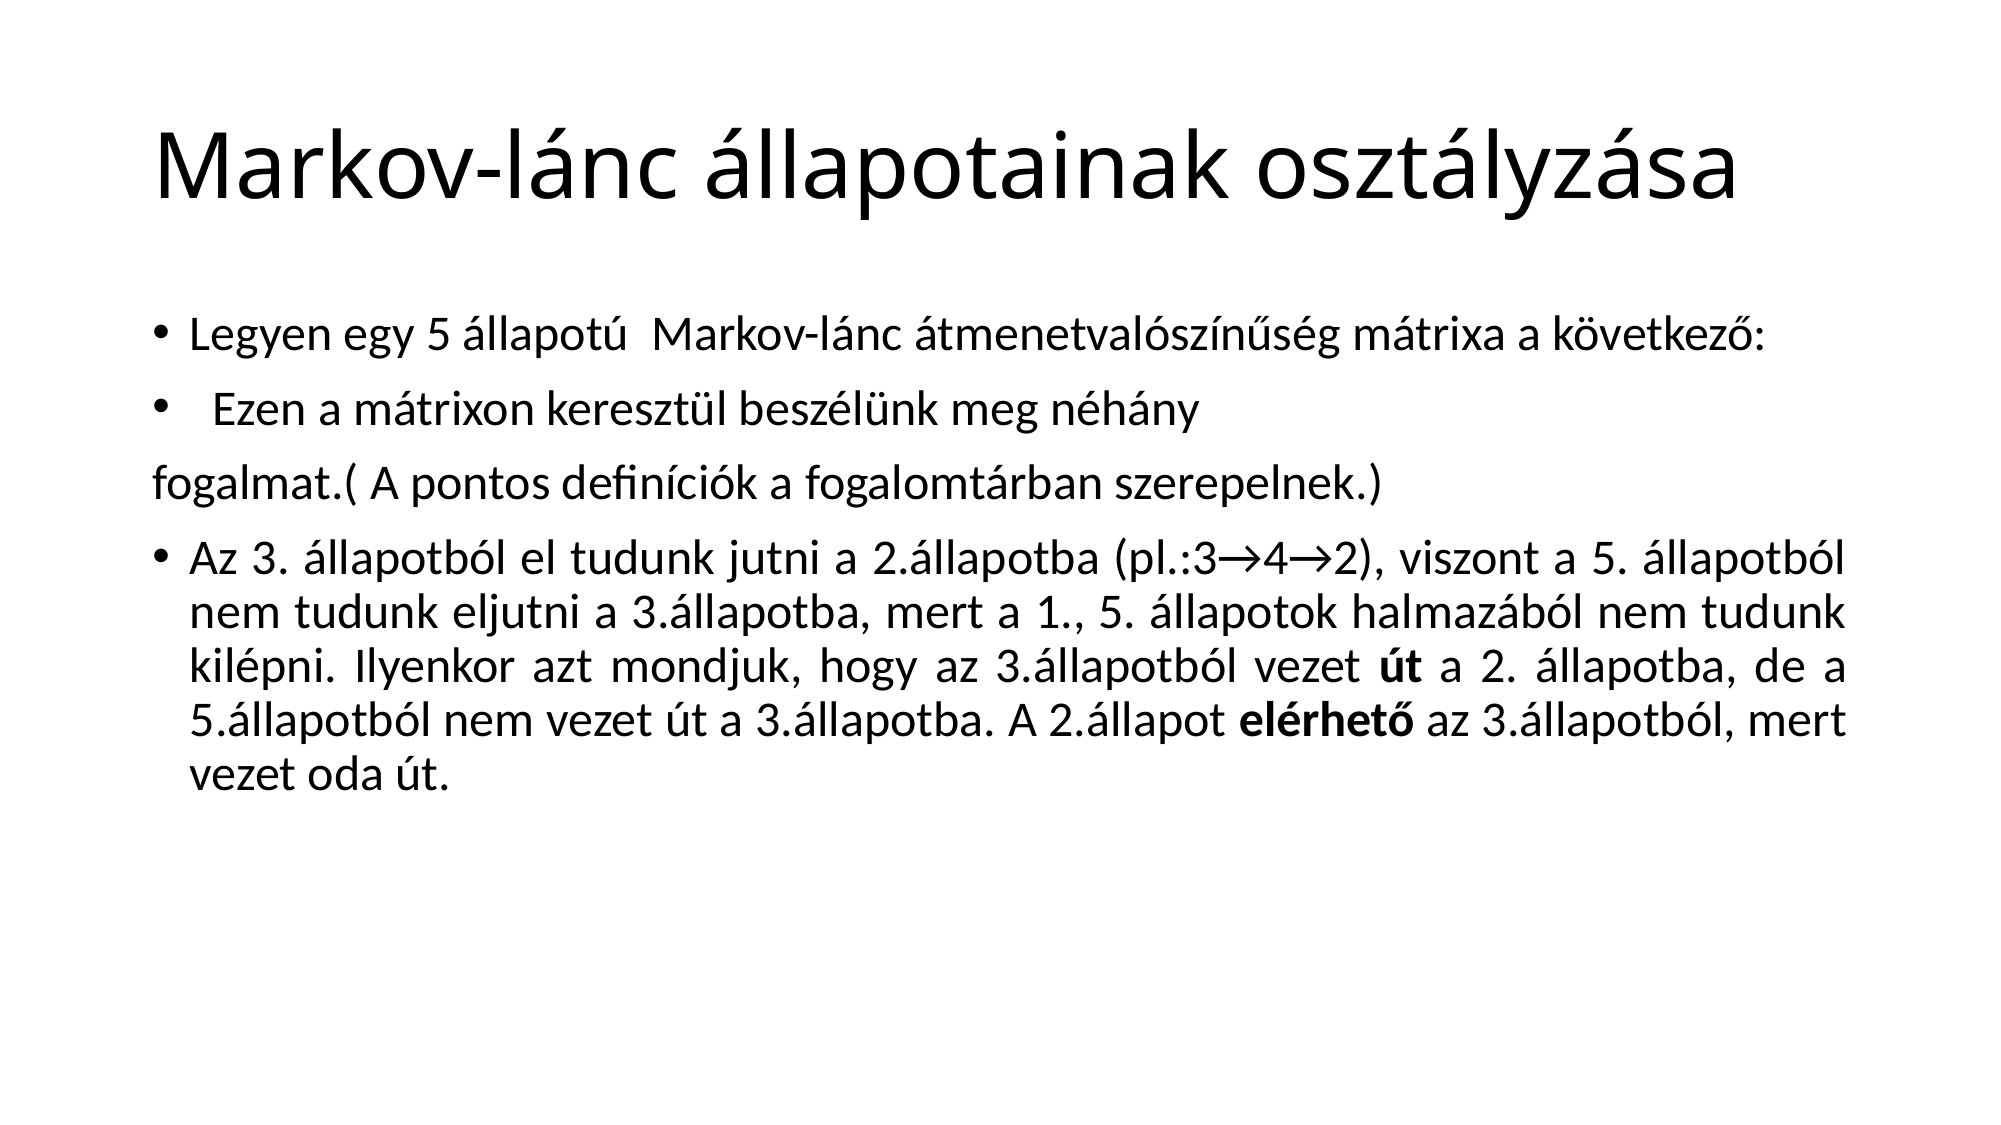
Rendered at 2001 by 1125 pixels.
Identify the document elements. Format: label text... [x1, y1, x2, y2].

title Markov-lánc állapotainak osztályzása [137, 59, 1863, 278]
